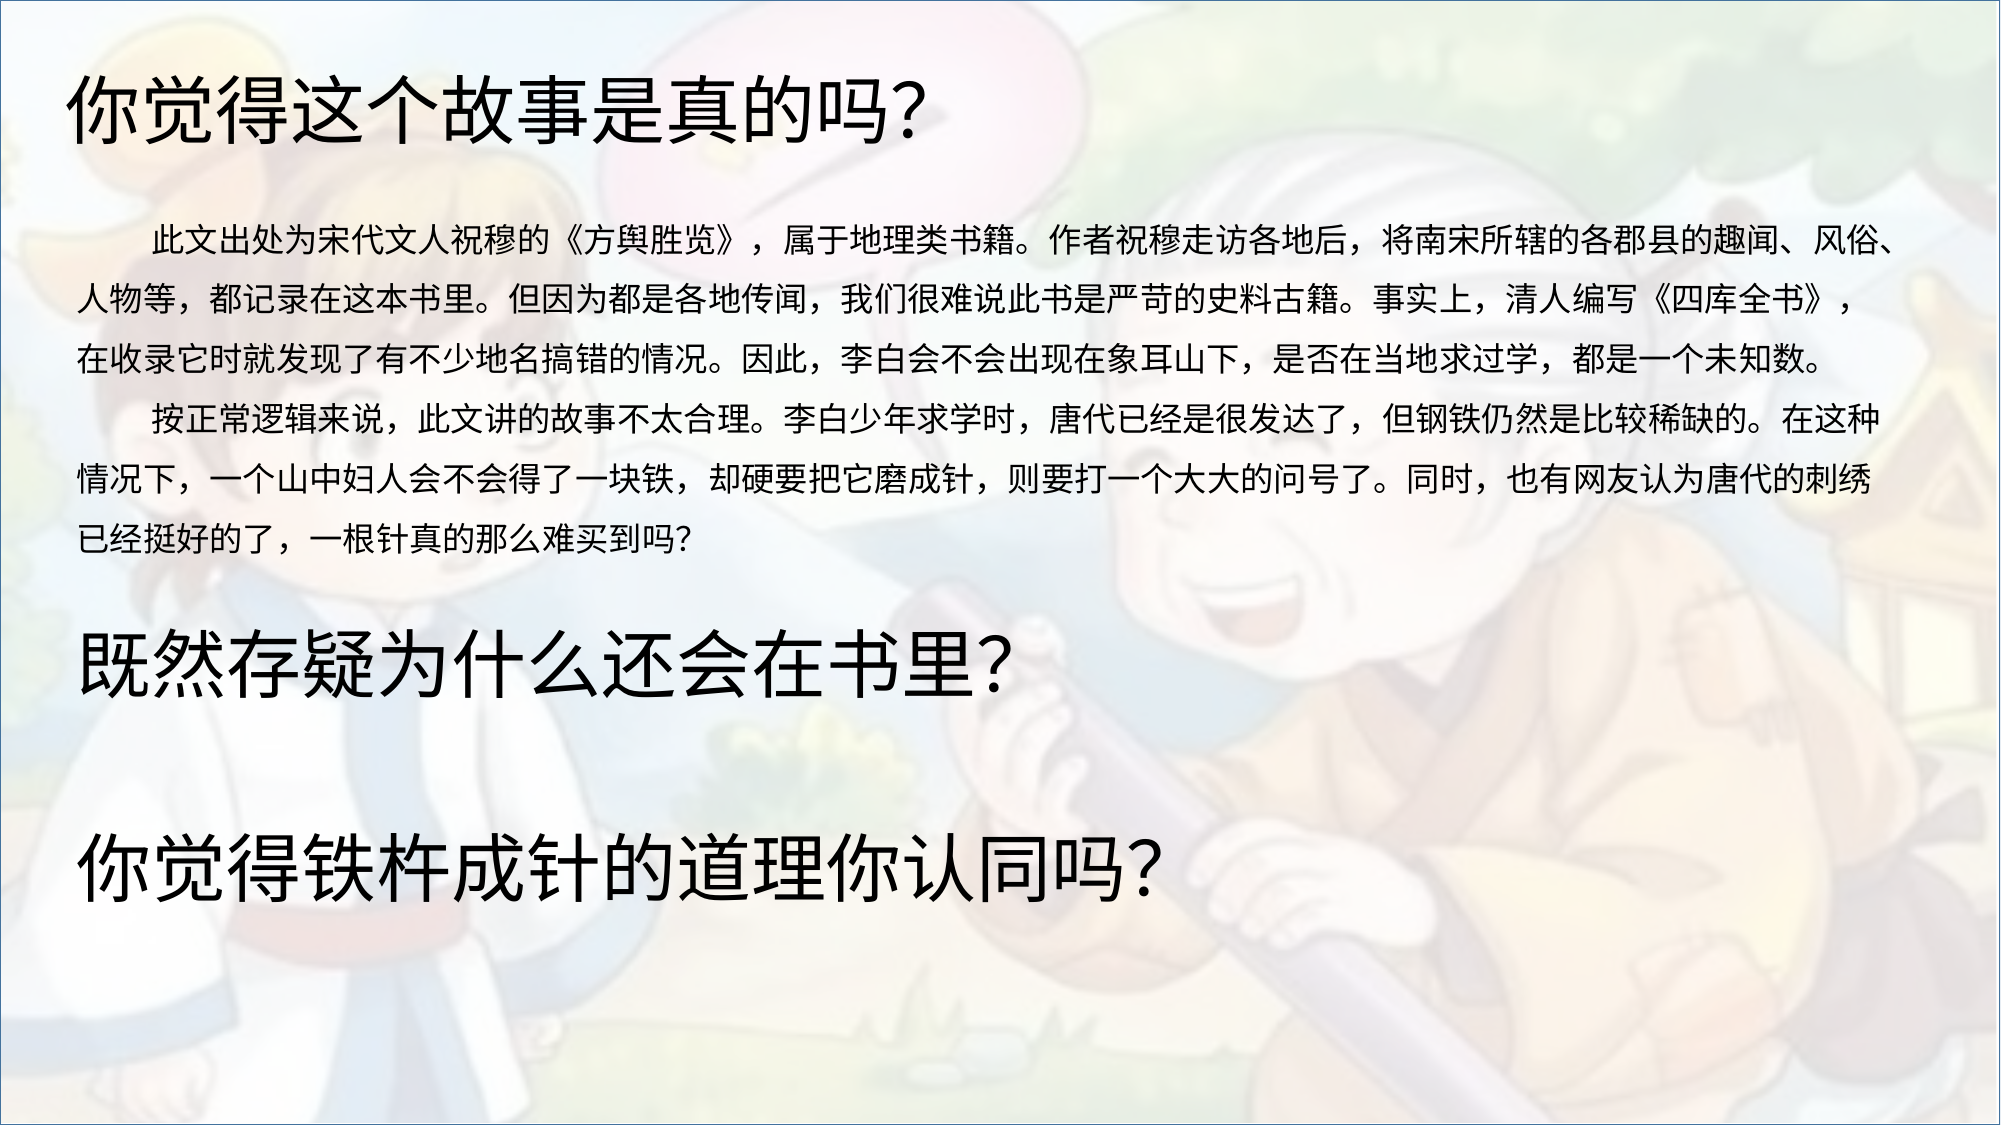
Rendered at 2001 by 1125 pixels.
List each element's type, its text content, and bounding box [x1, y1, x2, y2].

text_box 此文出处为宋代文人祝穆的《方舆胜览》，属于地理类书籍。作者祝穆走访各地后，将南宋所辖的各郡县的趣闻、风俗、人物等，都记录在这本书里。但因为都是各地传闻，我们很难说此书是严苛的史料古籍。事实上，清人编写《四库全书》，在收录它时就发现了有不少地名搞错的情况。因此，李白会不会出现在象耳山下，是否在当地求过学，都是一个未知数。 按正常逻辑来说，此文讲的故事不太合理。李白少年求学时，唐代已经是很发达了，但钢铁仍然是比较稀缺的。在这种情况下，一个山中妇人会不会得了一块铁，却硬要把它磨成针，则要打一个大大的问号了。同时，也有网友认为唐代的刺绣已经挺好的了，一根针真的那么难买到吗？ [62, 191, 1912, 566]
text_box 既然存疑为什么还会在书里？ [62, 609, 1039, 715]
text_box 你觉得铁杵成针的道理你认同吗？ [62, 814, 1577, 919]
text_box 你觉得这个故事是真的吗？ [50, 55, 1027, 161]
